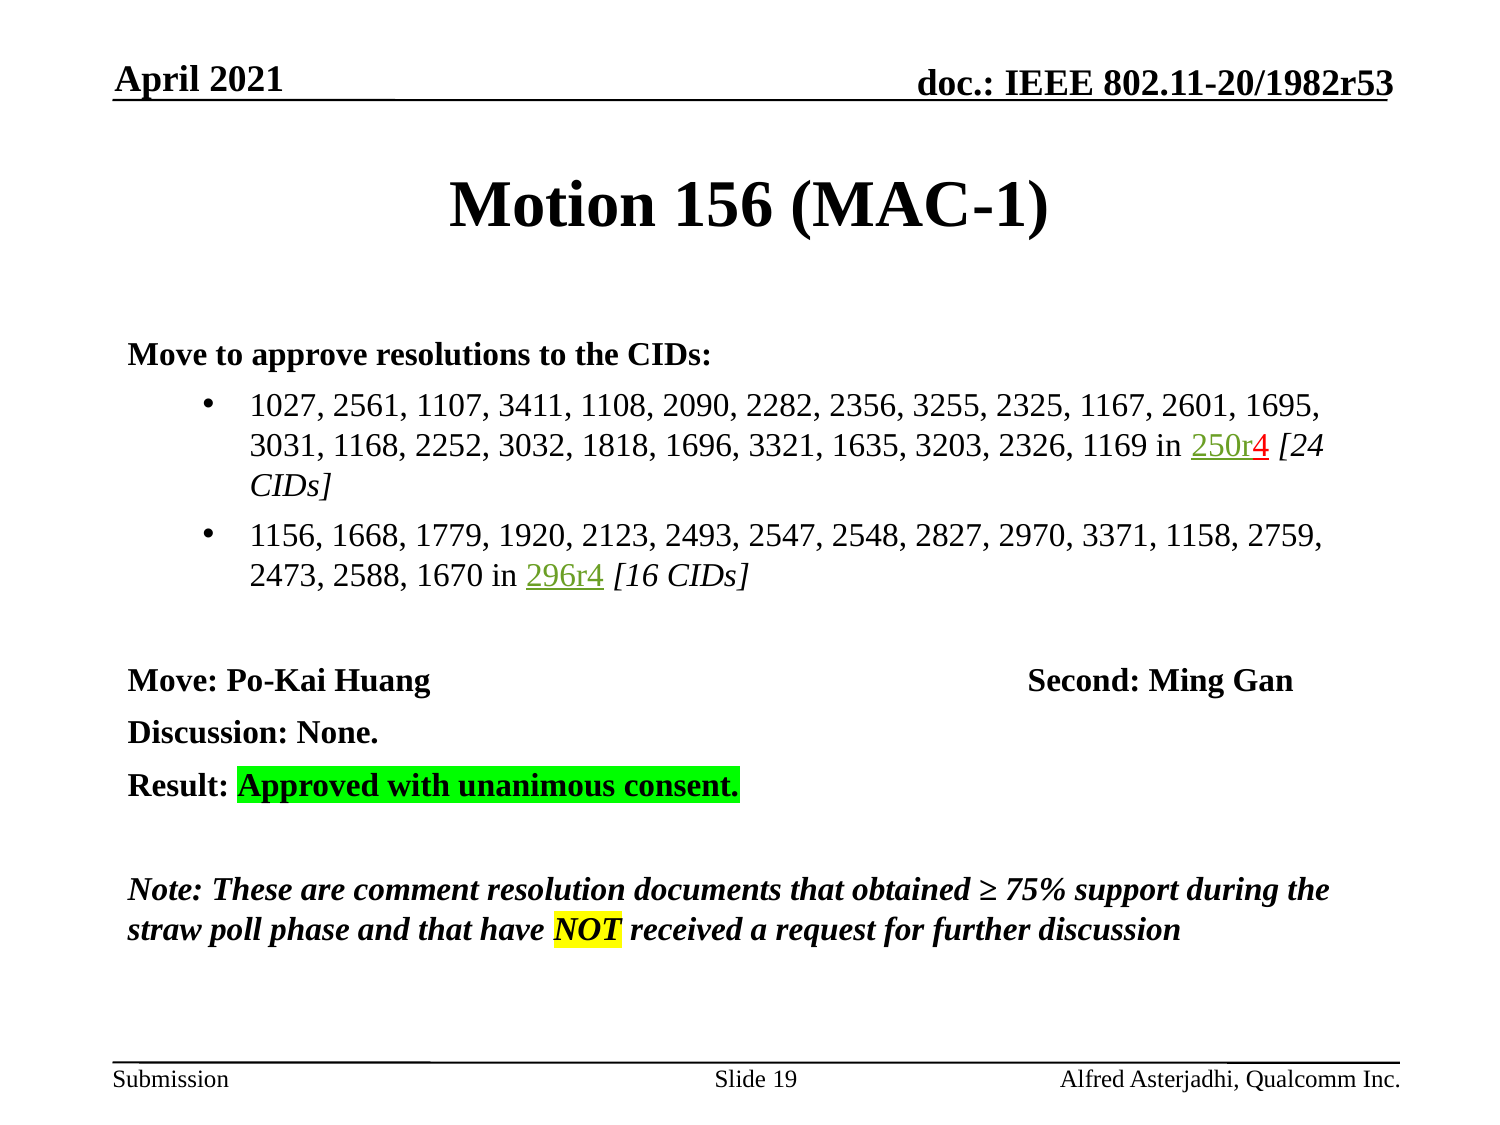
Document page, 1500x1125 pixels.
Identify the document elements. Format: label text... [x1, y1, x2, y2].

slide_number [114, 54, 423, 100]
footer Alfred Asterjadhi, Qualcomm Inc. [878, 1061, 1402, 1093]
list Move to approve resolutions to the CIDs: 1027, 2561, 1107, 3411, 1108, 2090, 2282, 2356, 3255, 2325, 1167, 2601, 1695, 3031, 1168, 2252, 3032, 1818, 1696, 3321, 1635, 3203, 2326, 1169 in 250r4 [24 CIDs] 1156, 1668, 1779, 1920, 2123, 2493, 2547, 2548, 2827, 2970, 3371, 1158, 2759, 2473, 2588, 1670 in 296r4 [16 CIDs] Move: Po-Kai Huang Second: Ming Gan Discussion: None. Result: Approved with unanimous consent. Note: These are comment resolution documents that obtained ≥ 75% support during the straw poll phase and that have NOT received a request for further discussion [112, 324, 1388, 1000]
title Motion 156 (MAC-1) [112, 112, 1388, 288]
slide_number Slide 19 [712, 1061, 800, 1123]
